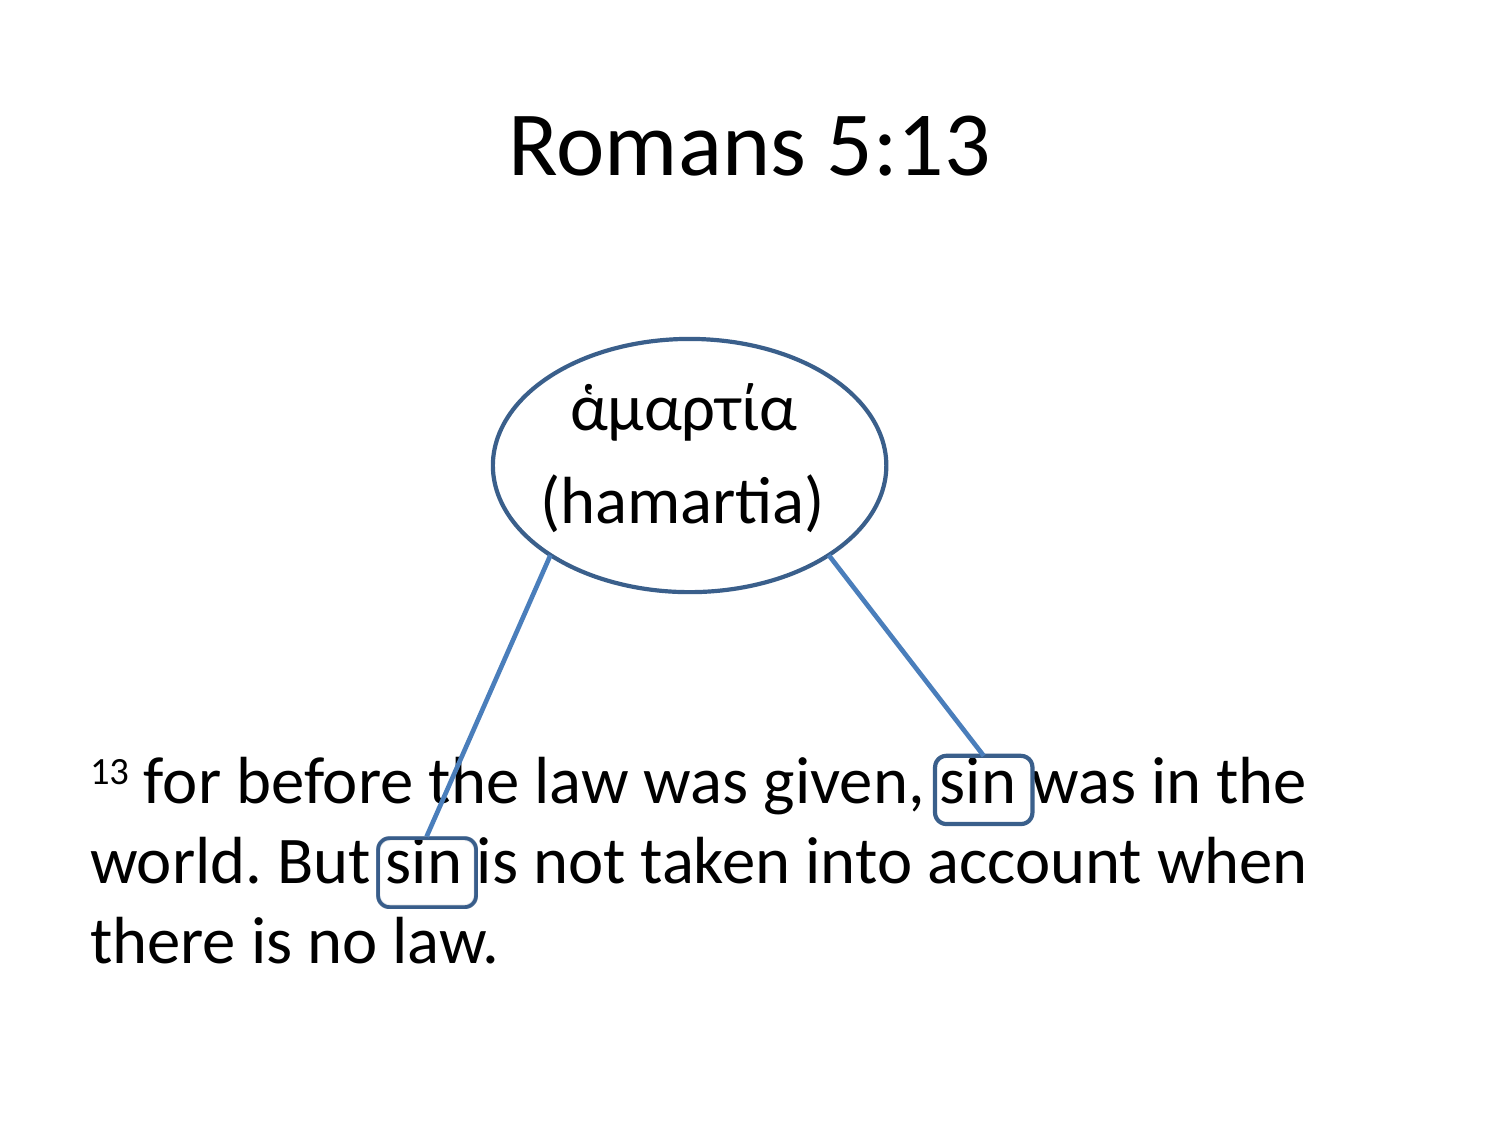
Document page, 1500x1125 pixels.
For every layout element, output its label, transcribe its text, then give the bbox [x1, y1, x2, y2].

title Romans 5:13 [75, 45, 1425, 233]
picture [375, 836, 478, 909]
text_box [490, 336, 889, 595]
text_box [932, 753, 1035, 827]
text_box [426, 554, 551, 837]
list ἁμαρτία (hamartia) 13 for before the law was given, sin was in the world. But sin is not taken into account when there is no law. [75, 262, 1425, 1005]
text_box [828, 554, 984, 757]
